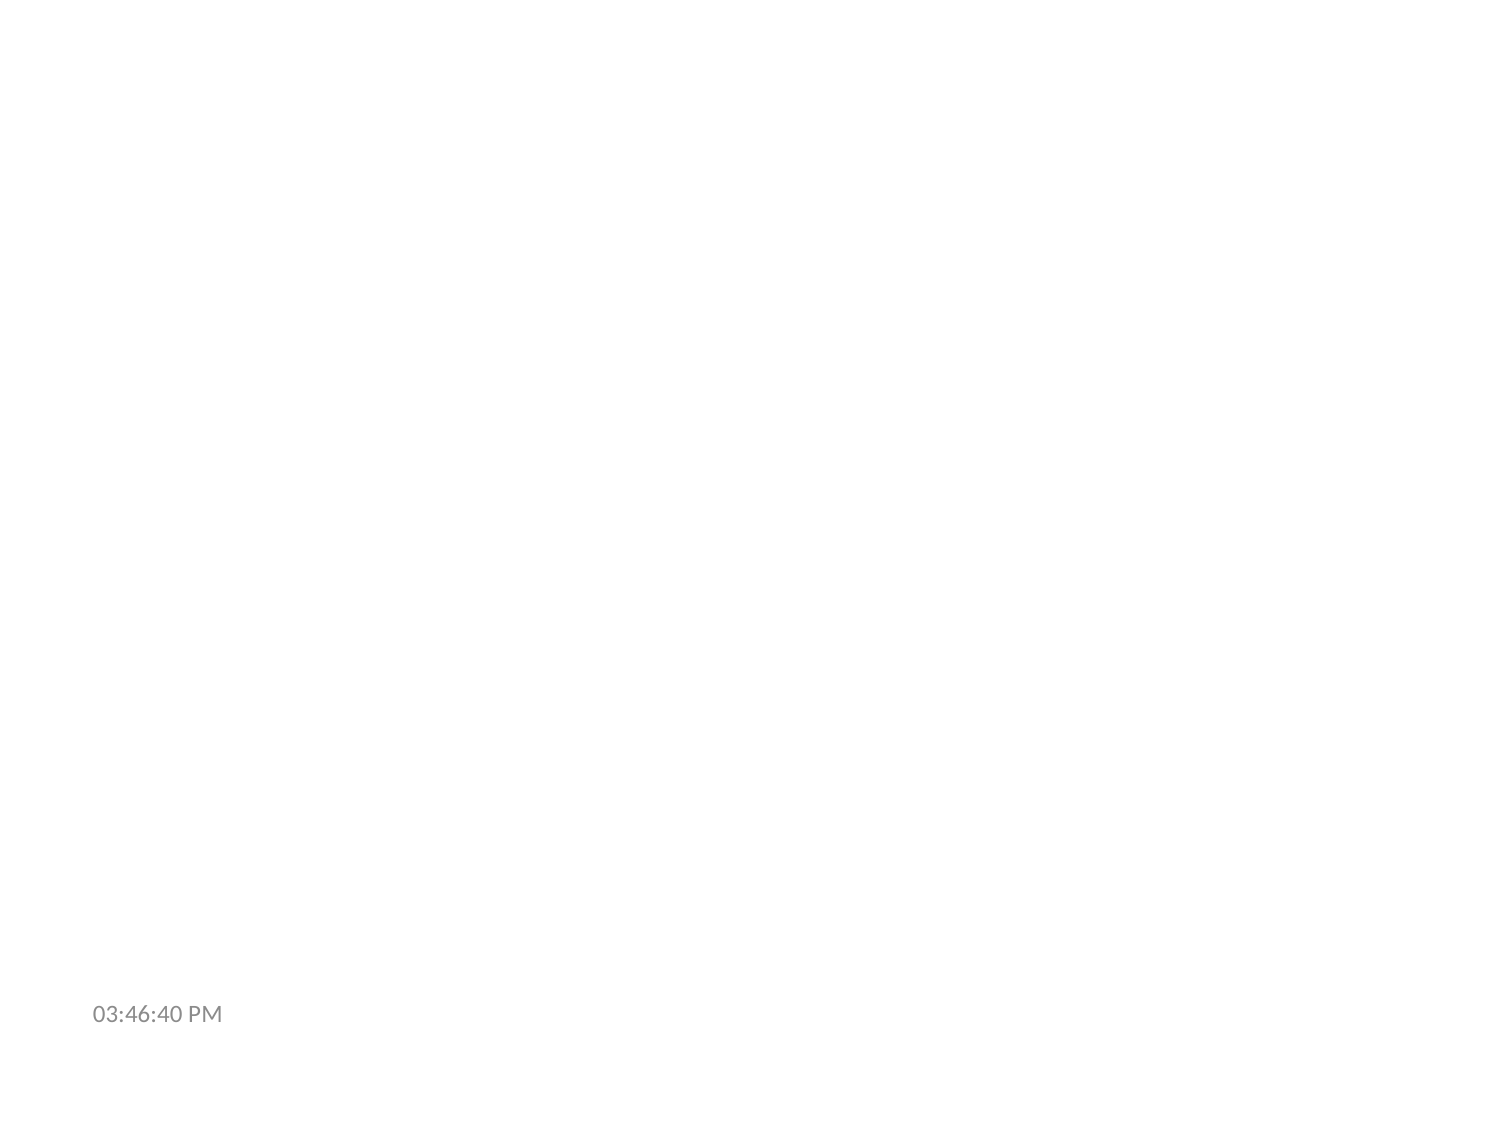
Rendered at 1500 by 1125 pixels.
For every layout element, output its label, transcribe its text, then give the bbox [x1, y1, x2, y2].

text_box 3:35:09 PM [77, 982, 428, 1043]
